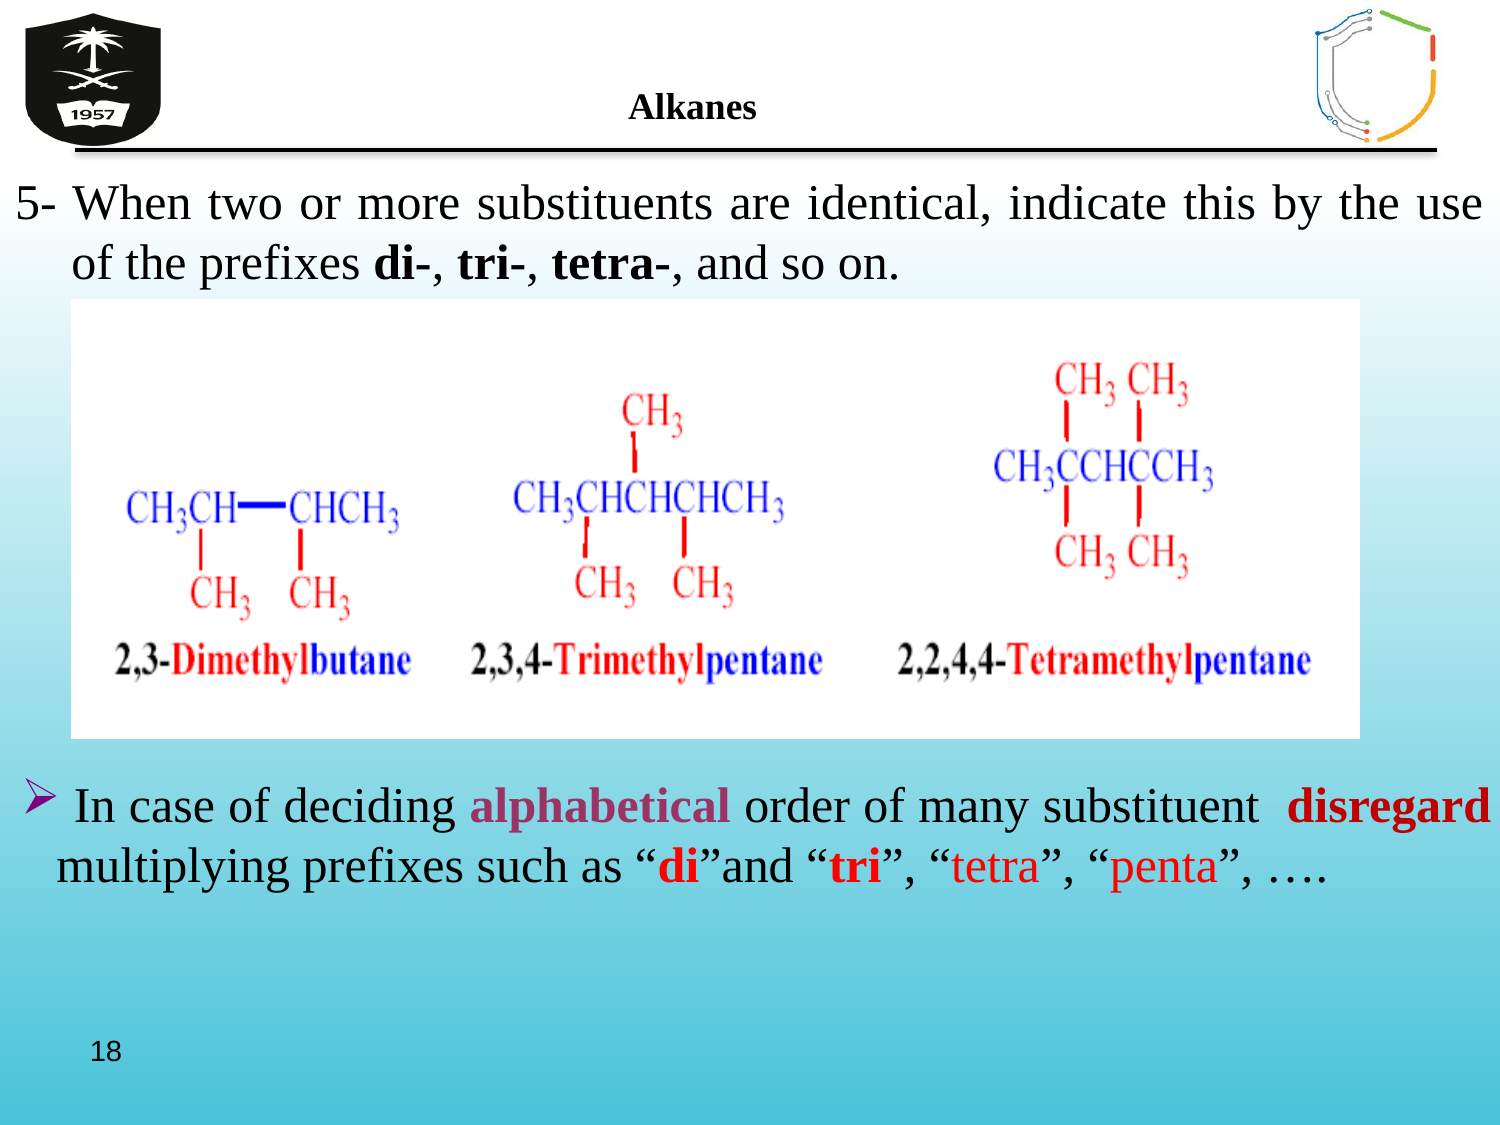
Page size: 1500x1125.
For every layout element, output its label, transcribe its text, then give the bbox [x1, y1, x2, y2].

picture [24, 12, 163, 151]
text_box Alkanes [613, 74, 773, 135]
picture [1287, 0, 1463, 165]
text_box In case of deciding alphabetical order of many substituent disregard multiplying prefixes such as “di”and “tri”, “tetra”, “penta”, …. [6, 764, 1500, 900]
picture [71, 299, 1360, 740]
text_box 18 [75, 1024, 425, 1103]
list 5- When two or more substituents are identical, indicate this by the use of the prefixes di-, tri-, tetra-, and so on. [0, 162, 1500, 1125]
